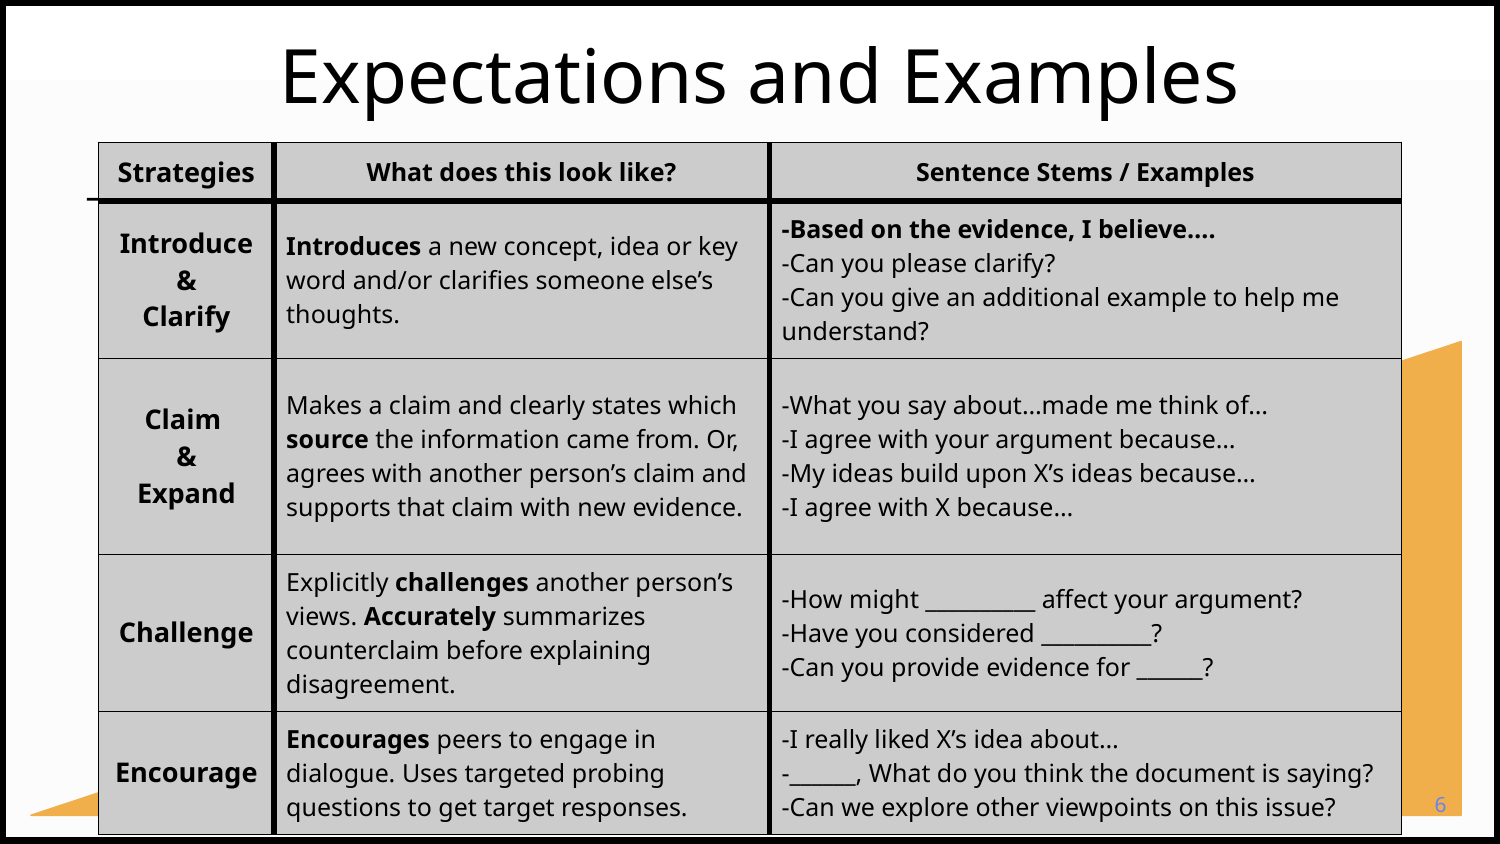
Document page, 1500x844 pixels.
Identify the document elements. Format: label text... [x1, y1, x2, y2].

table_header Strategies [99, 143, 271, 198]
table_cell -What you say about…made me think of… -I agree with your argument because… -My ideas build upon X’s ideas because… -I agree with X because… [772, 359, 1401, 554]
table_cell -Based on the evidence, I believe…. -Can you please clarify? -Can you give an additional example to help me understand? [772, 204, 1401, 358]
slide_number ‹#› [1402, 787, 1462, 825]
table_cell Explicitly challenges another person’s views. Accurately summarizes counterclaim before explaining disagreement. [277, 555, 767, 711]
table_cell Introduce & Clarify [99, 204, 271, 358]
table_cell -I really liked X’s idea about… -______, What do you think the document is saying? -Can we explore other viewpoints on this issue? [772, 712, 1401, 834]
table_cell Introduces a new concept, idea or key word and/or clarifies someone else’s thoughts. [277, 204, 767, 358]
table_cell Encourages peers to engage in dialogue. Uses targeted probing questions to get target responses. [277, 712, 767, 834]
text_box [0, 0, 1500, 844]
table_header Sentence Stems / Examples [772, 143, 1401, 198]
text_box [1402, 341, 1462, 787]
table_cell Claim & Expand [99, 359, 271, 554]
text_box [30, 793, 98, 816]
text_box Expectations and Examples [107, 14, 1412, 130]
table_cell Makes a claim and clearly states which source the information came from. Or, agrees with another person’s claim and supports that claim with new evidence. [277, 359, 767, 554]
table_cell Challenge [99, 555, 271, 711]
table_cell -How might __________ affect your argument? -Have you considered __________? -Can you provide evidence for ______? [772, 555, 1401, 711]
table_header What does this look like? [277, 143, 767, 198]
table_cell Encourage [99, 712, 271, 834]
